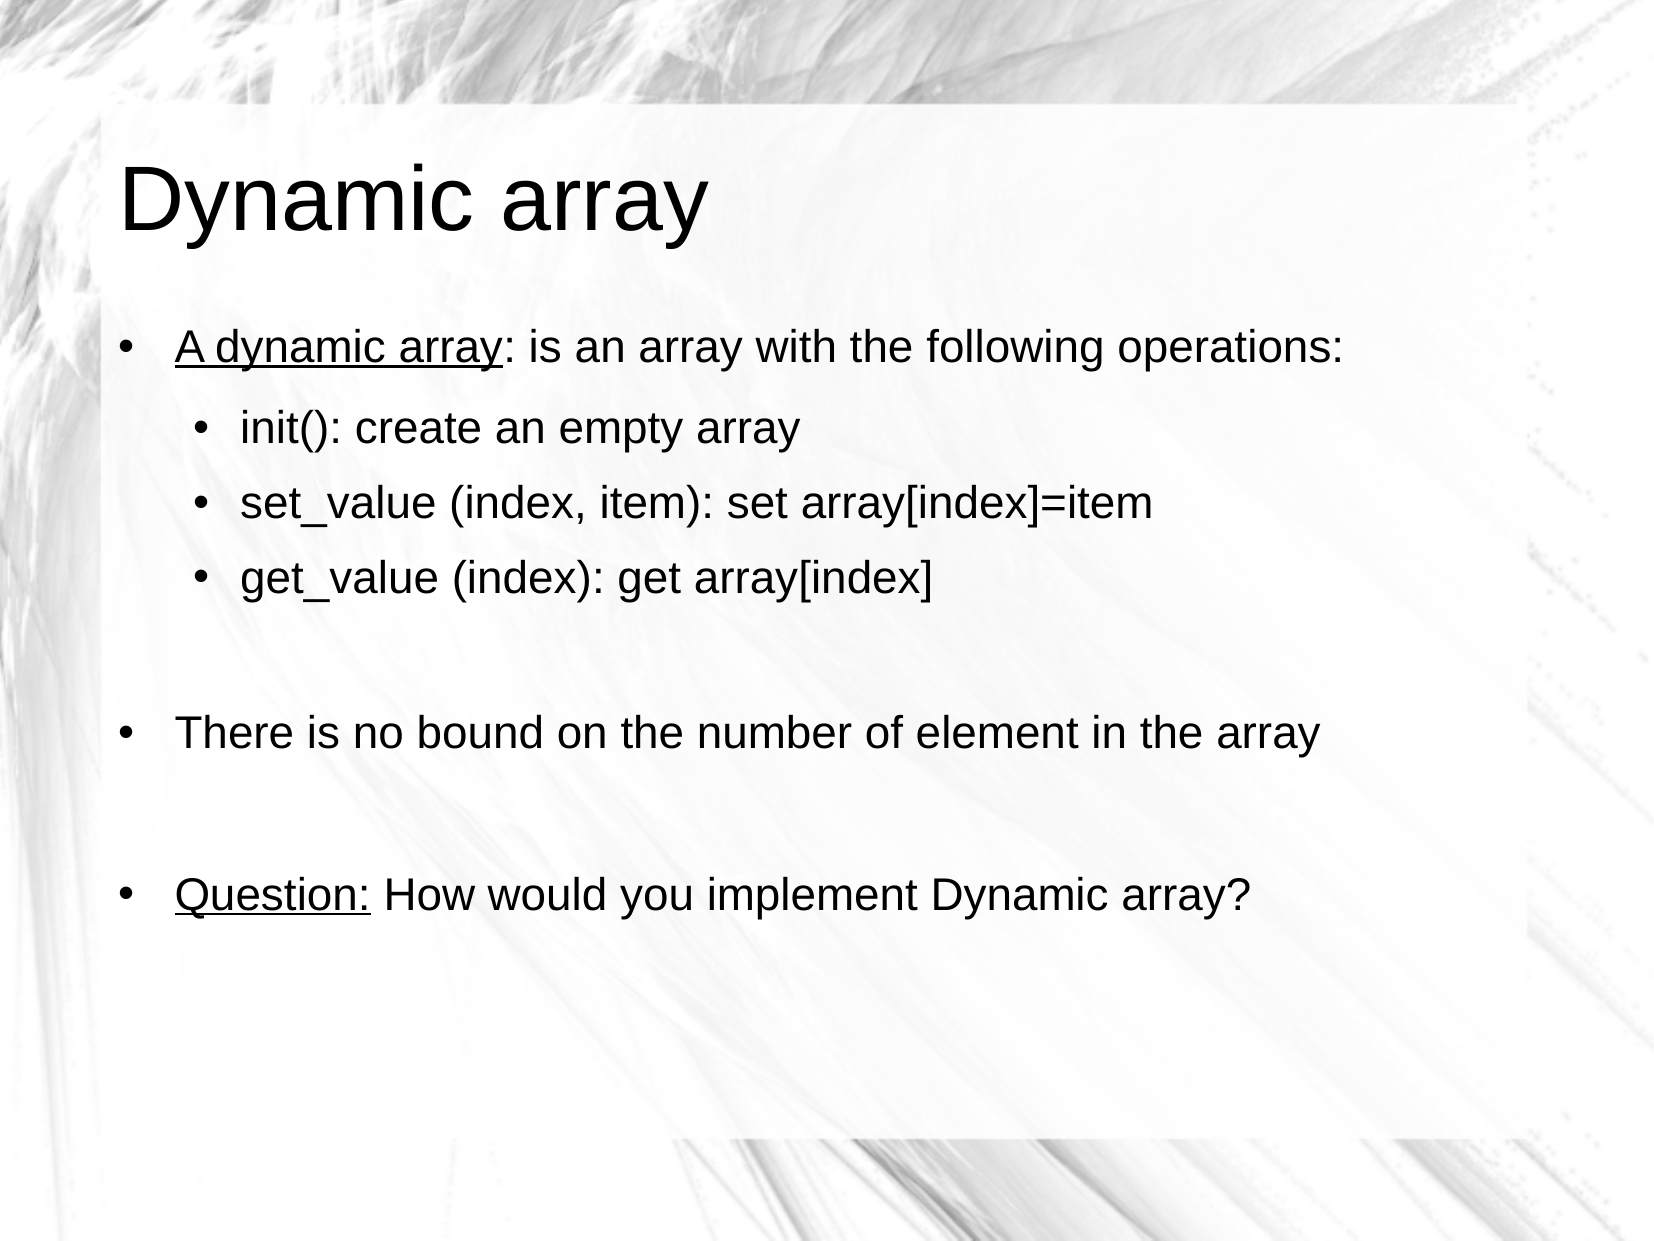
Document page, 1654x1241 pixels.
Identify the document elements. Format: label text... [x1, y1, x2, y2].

picture [0, 0, 1654, 1241]
list A dynamic array: is an array with the following operations: init(): create an empty array set_value (index, item): set array[index]=item get_value (index): get array[index] There is no bound on the number of element in the array Question: How would you implement Dynamic array? [118, 319, 1571, 1109]
title Dynamic array [118, 112, 1506, 281]
